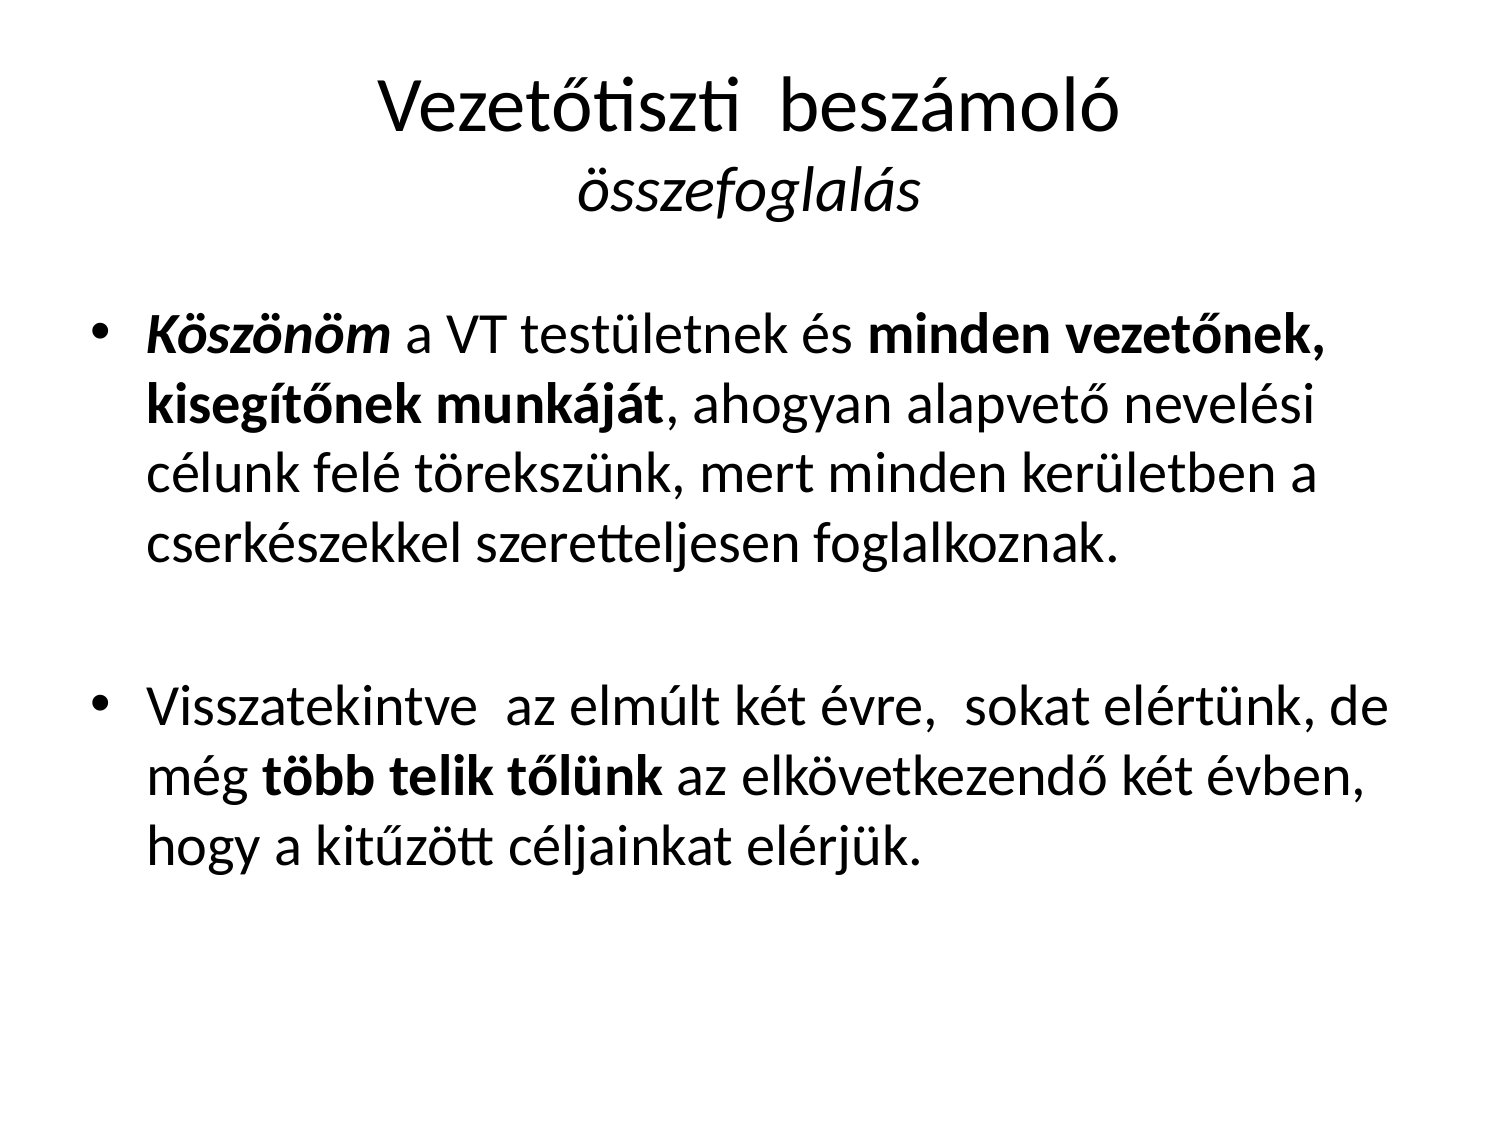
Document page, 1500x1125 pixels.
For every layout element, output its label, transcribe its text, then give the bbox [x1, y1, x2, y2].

title Vezetőtiszti beszámoló összefoglalás [75, 45, 1425, 233]
list Köszönöm a VT testületnek és minden vezetőnek, kisegítőnek munkáját, ahogyan alapvető nevelési célunk felé törekszünk, mert minden kerületben a cserkészekkel szeretteljesen foglalkoznak. Visszatekintve az elmúlt két évre, sokat elértünk, de még több telik tőlünk az elkövetkezendő két évben, hogy a kitűzött céljainkat elérjük. [75, 287, 1438, 1075]
